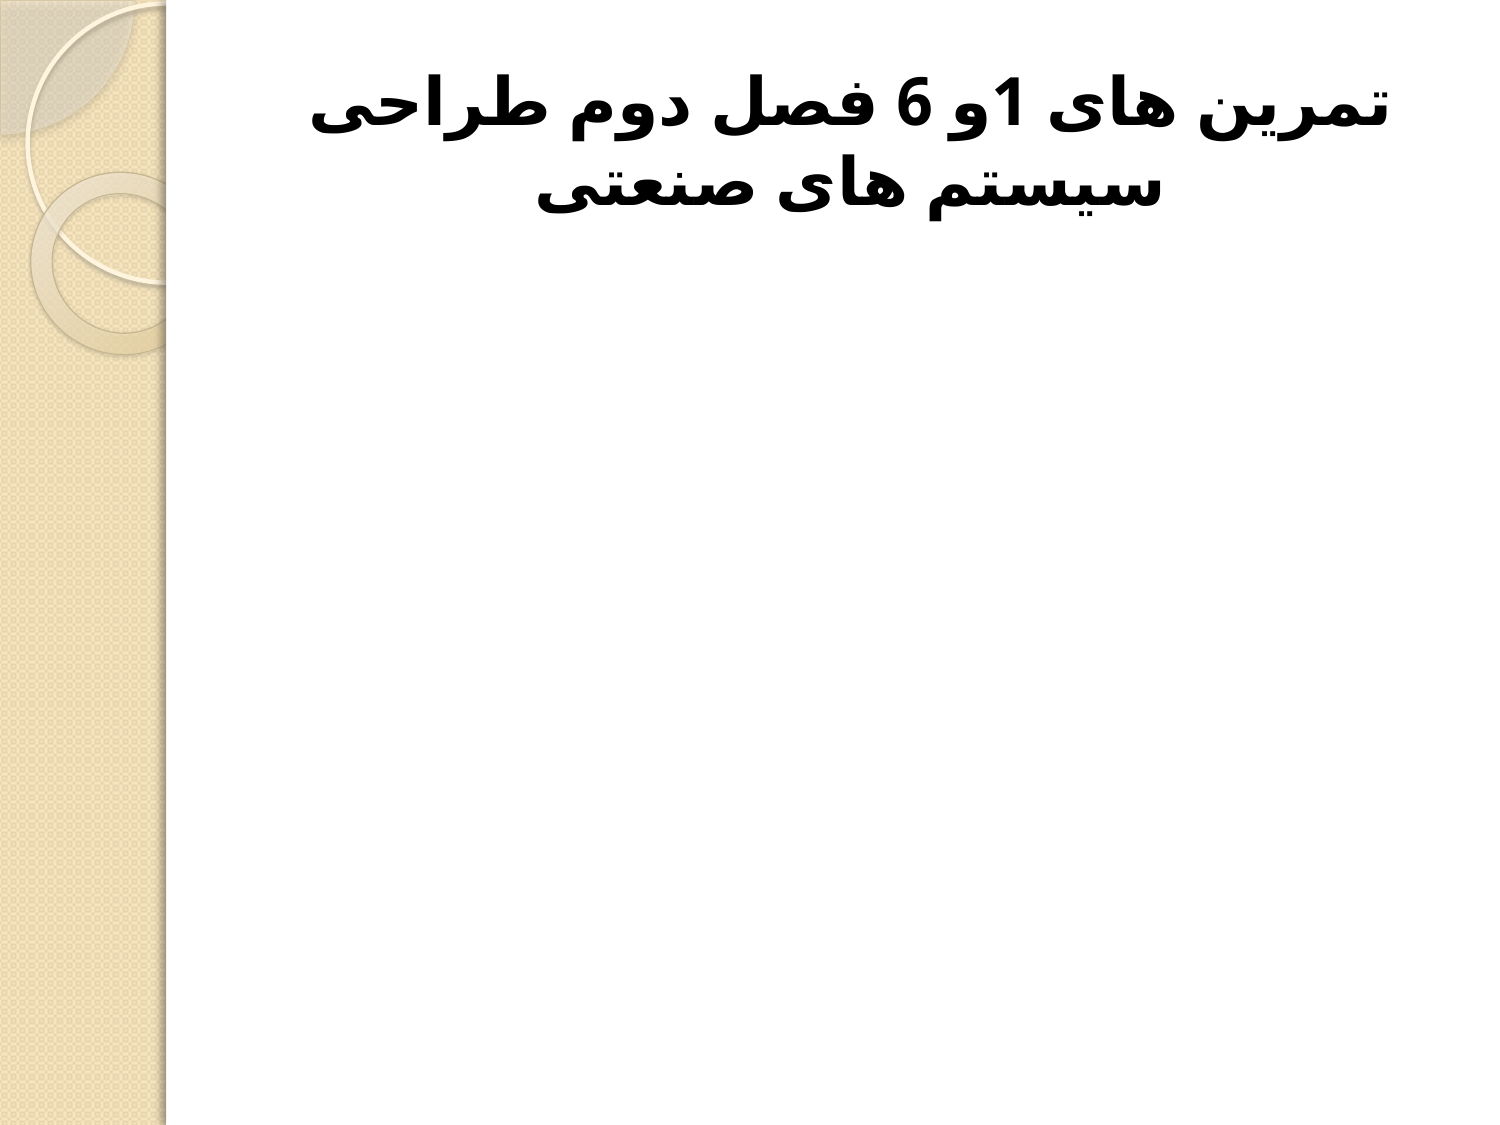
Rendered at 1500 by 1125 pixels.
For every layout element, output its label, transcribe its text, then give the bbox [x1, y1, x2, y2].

title تمرین های 1و 6 فصل دوم طراحی سیستم های صنعتی [235, 45, 1466, 233]
